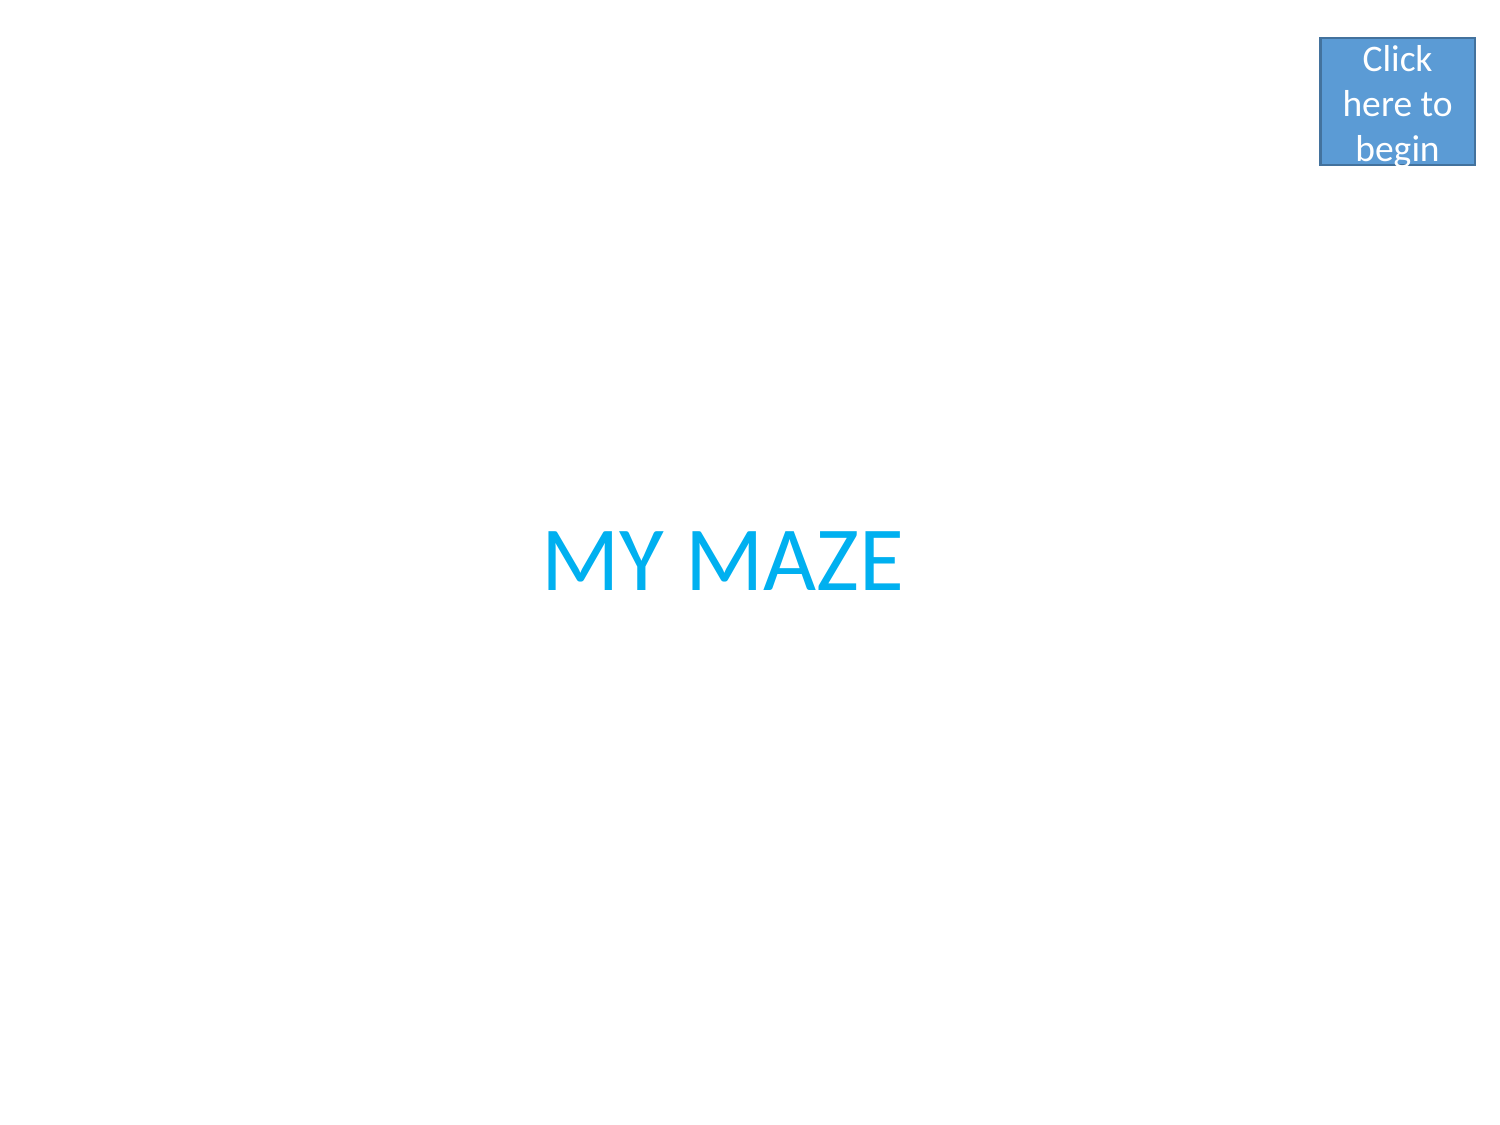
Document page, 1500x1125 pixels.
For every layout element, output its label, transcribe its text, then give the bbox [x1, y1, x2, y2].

text_box Click here to begin [1319, 37, 1476, 166]
text_box MY MAZE [518, 491, 1500, 616]
